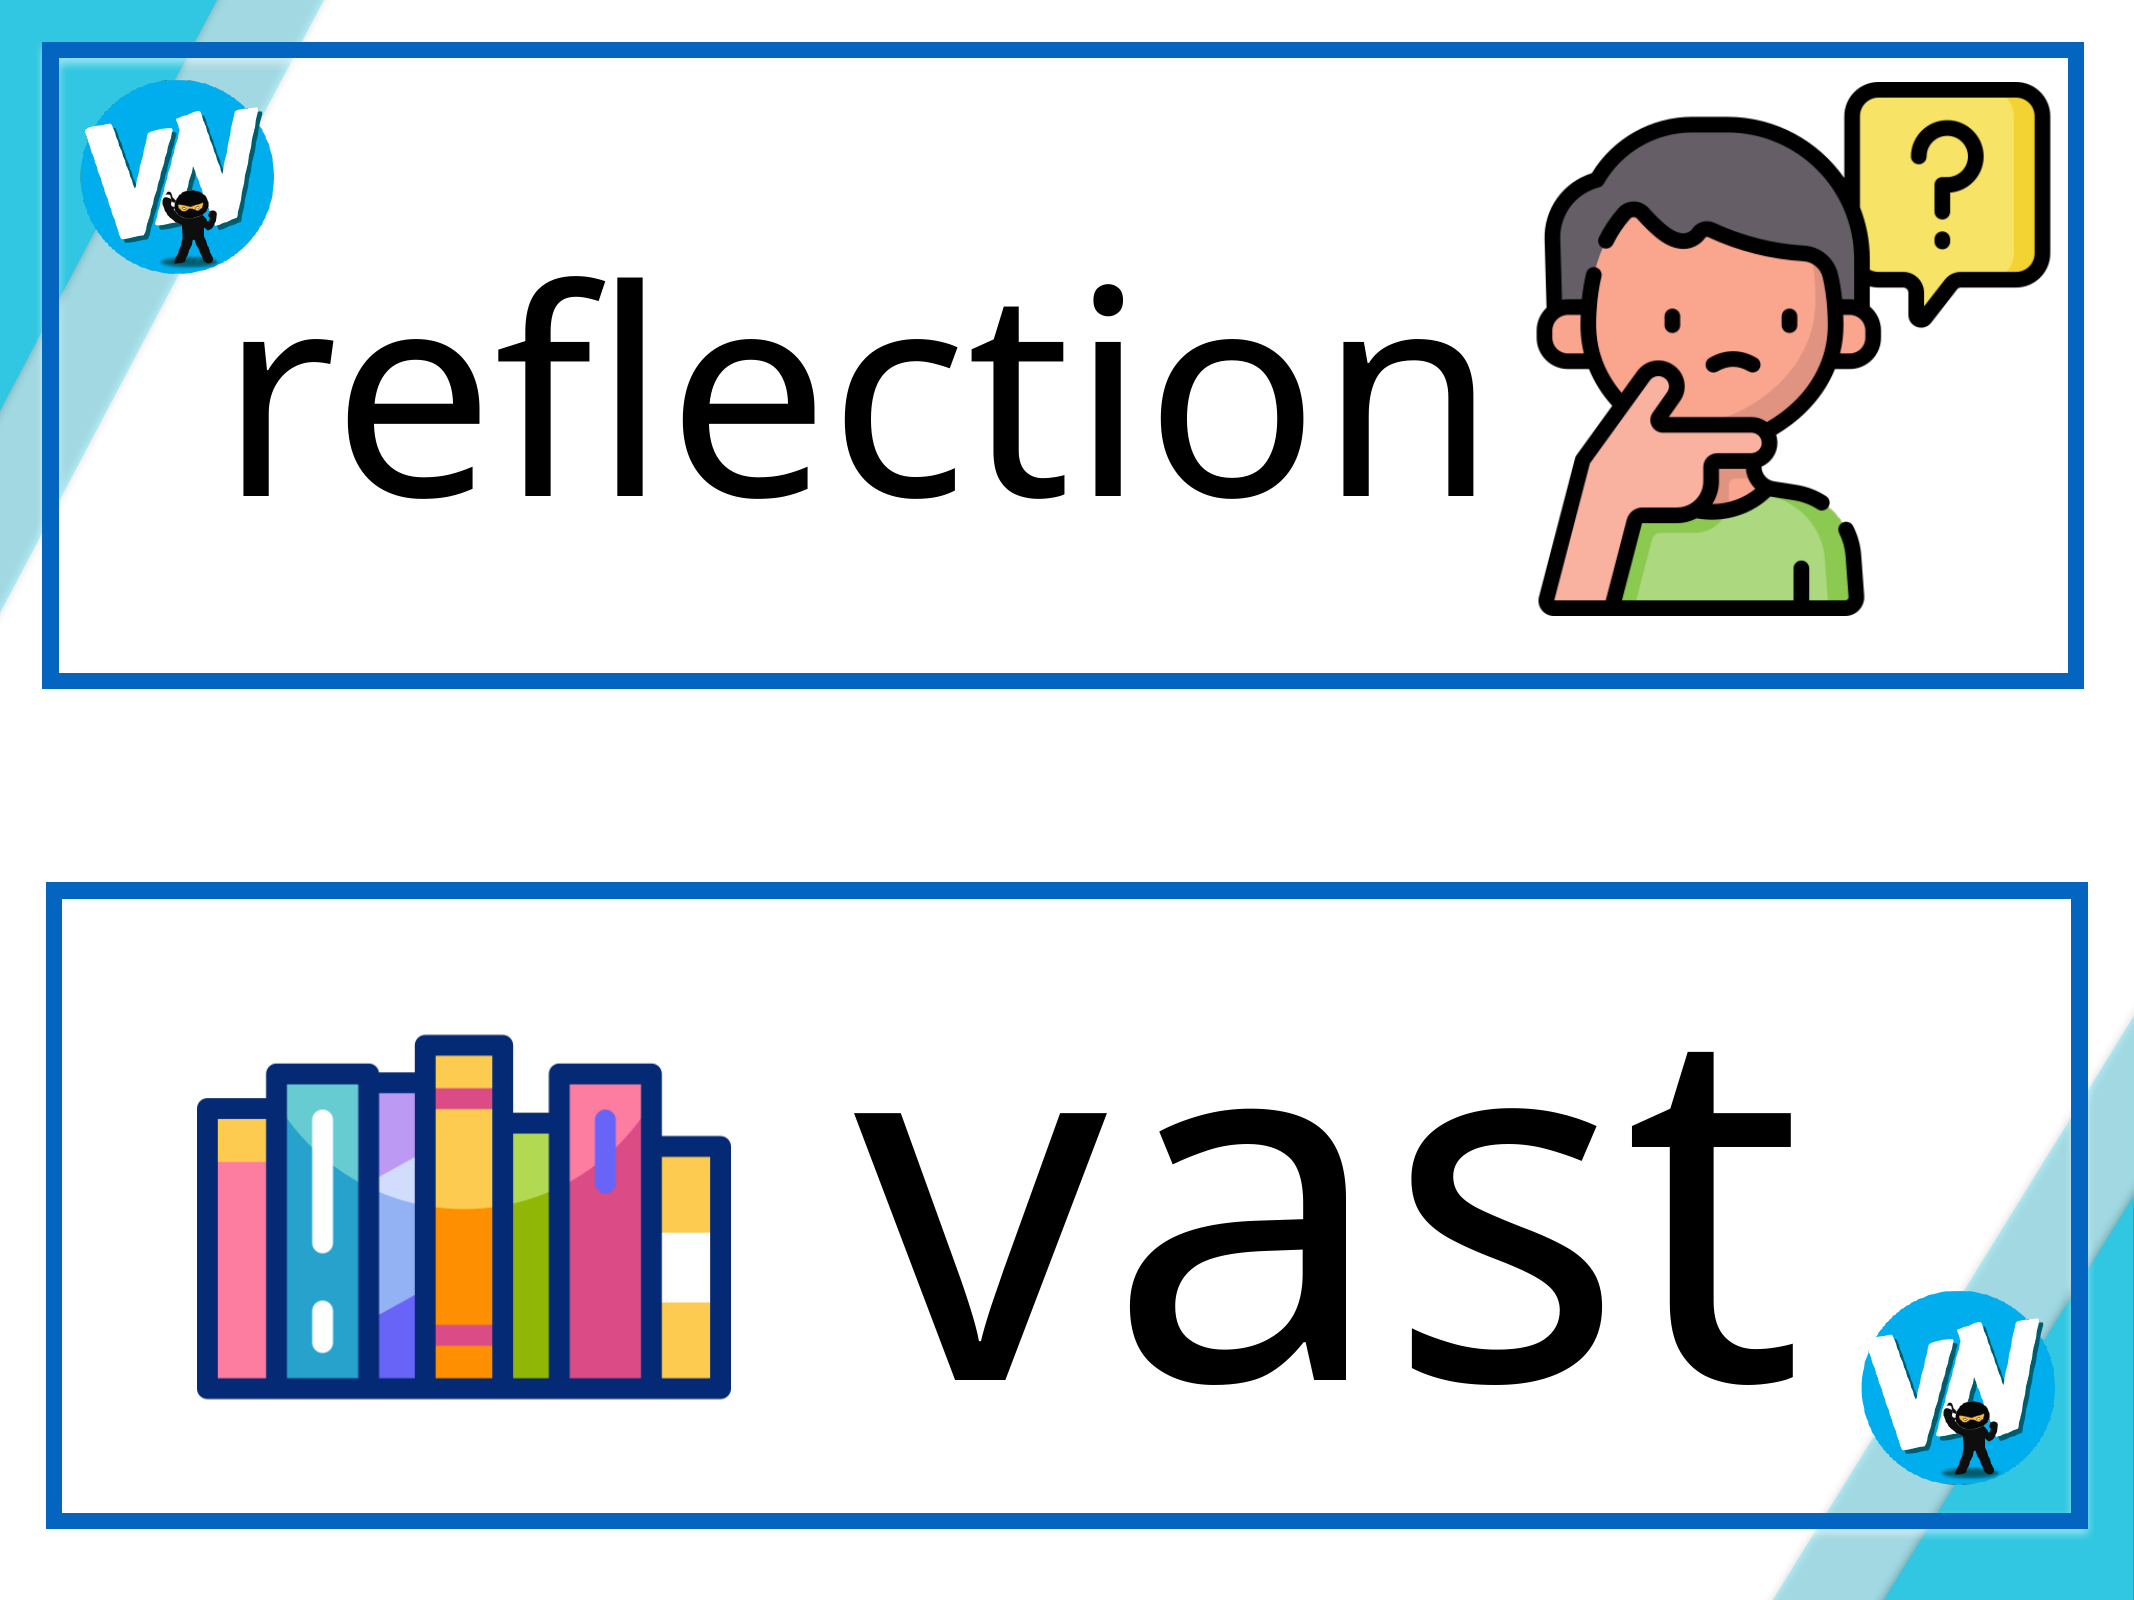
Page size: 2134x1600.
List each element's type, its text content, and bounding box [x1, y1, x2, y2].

picture [57, 77, 299, 278]
picture [1526, 81, 2061, 616]
picture [196, 950, 731, 1485]
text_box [1963, 235, 2134, 1600]
text_box [92, 50, 2076, 227]
text_box reflection [92, 200, 1521, 563]
picture [1837, 1288, 2080, 1488]
text_box vast [521, 874, 1956, 1489]
text_box [92, 890, 1956, 1522]
text_box [92, 563, 1956, 681]
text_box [0, 0, 81, 1544]
